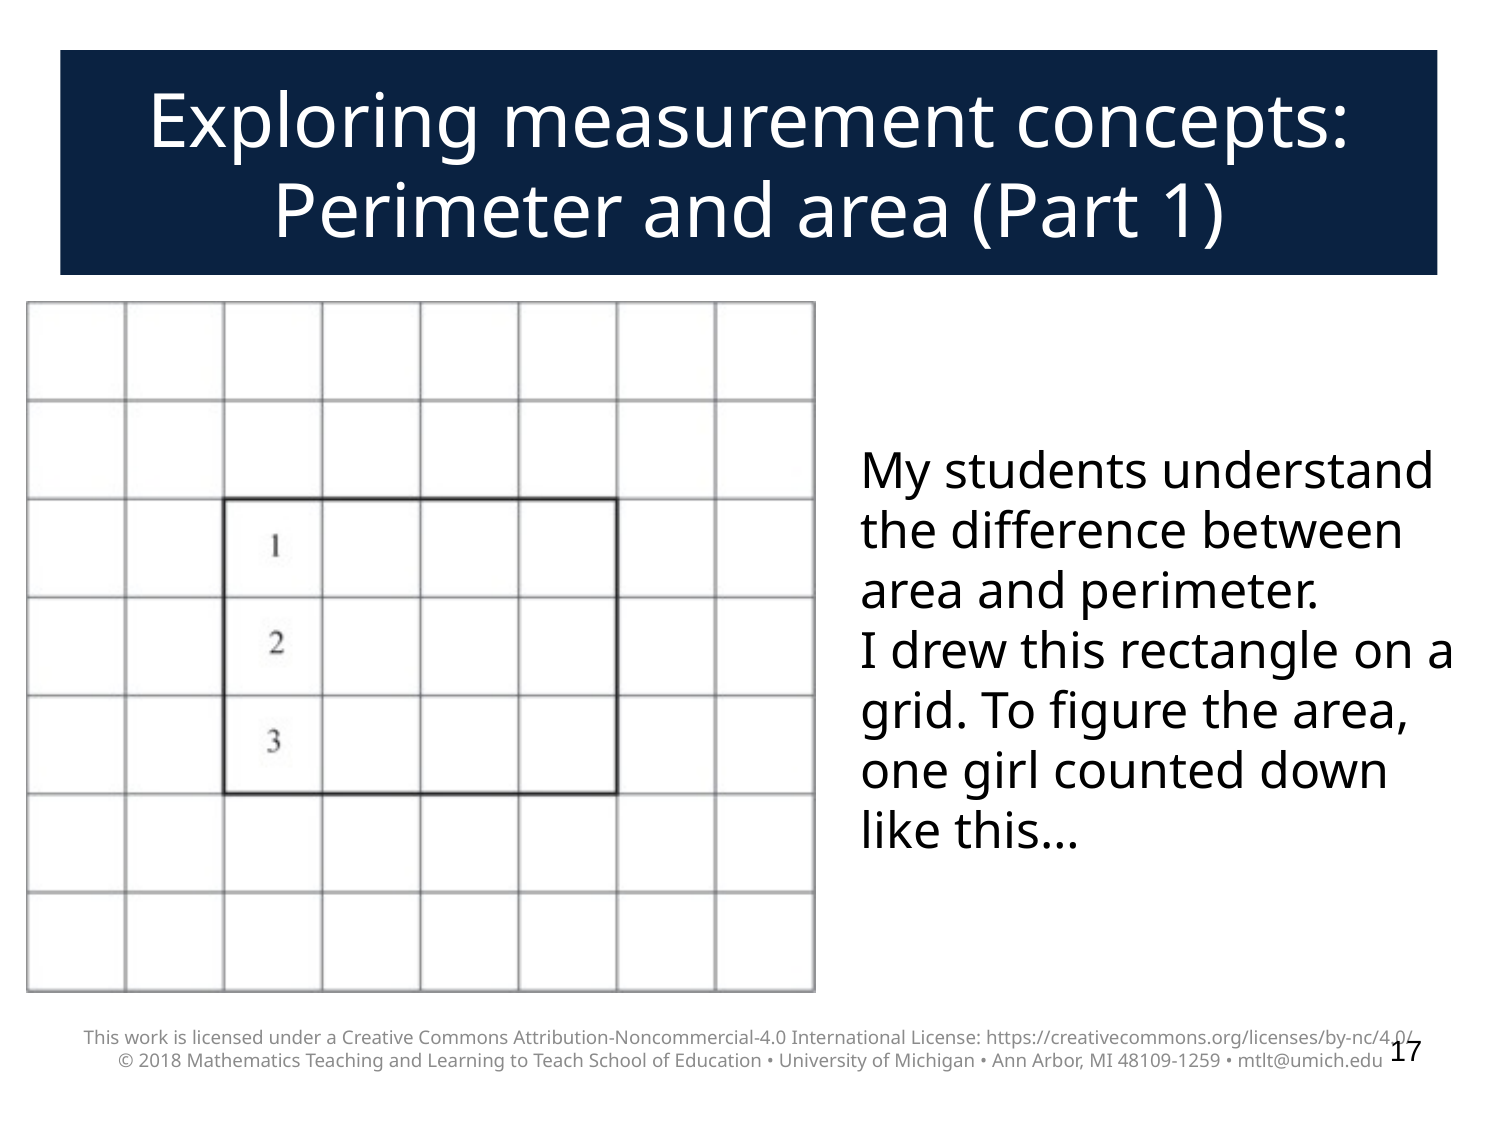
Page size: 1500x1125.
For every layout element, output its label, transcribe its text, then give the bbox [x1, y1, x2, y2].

title Exploring measurement concepts: Perimeter and area (Part 1) [60, 50, 1438, 275]
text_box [26, 300, 1465, 993]
slide_number 17 [1337, 1024, 1438, 1088]
footer This work is licensed under a Creative Commons Attribution-Noncommercial-4.0 International License: https://creativecommons.org/licenses/by-nc/4.0/ © 2018 Mathematics Teaching and Learning to Teach School of Education • University of Michigan • Ann Arbor, MI 48109-1259 • mtlt@umich.edu [62, 1009, 1438, 1088]
